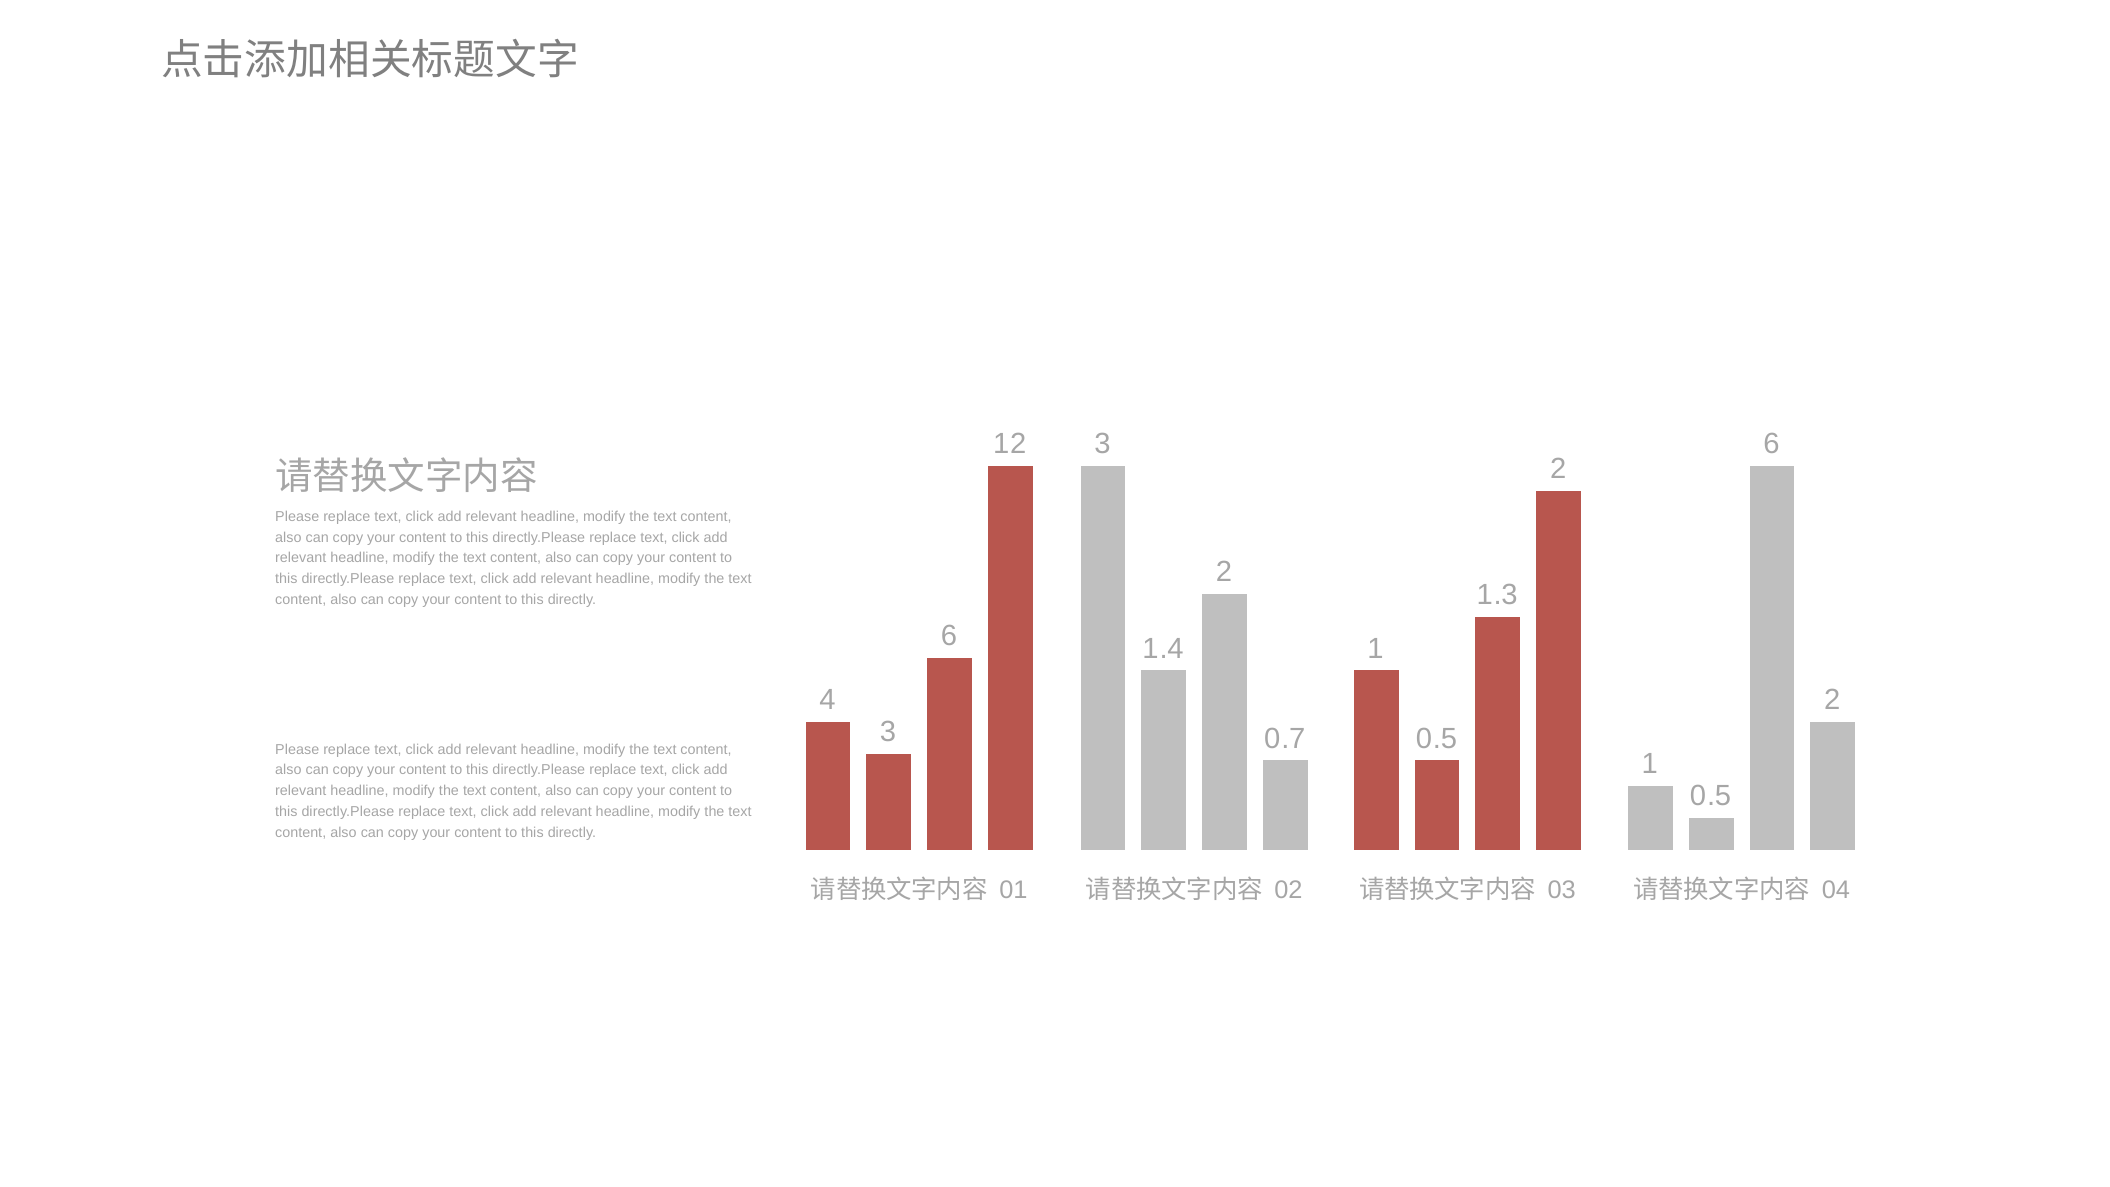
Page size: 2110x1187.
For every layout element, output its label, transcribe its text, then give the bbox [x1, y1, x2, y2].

text_box 请替换文字内容 01 [810, 867, 1028, 905]
text_box 点击添加相关标题文字 [145, 22, 630, 94]
text_box 请替换文字内容 02 [1085, 867, 1303, 905]
chart [792, 392, 1046, 860]
chart [1067, 392, 1321, 860]
text_box 请替换文字内容 04 [1633, 867, 1850, 905]
text_box 请替换文字内容 03 [1359, 867, 1576, 905]
chart [1614, 392, 1869, 860]
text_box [275, 443, 758, 842]
chart [1340, 392, 1594, 860]
